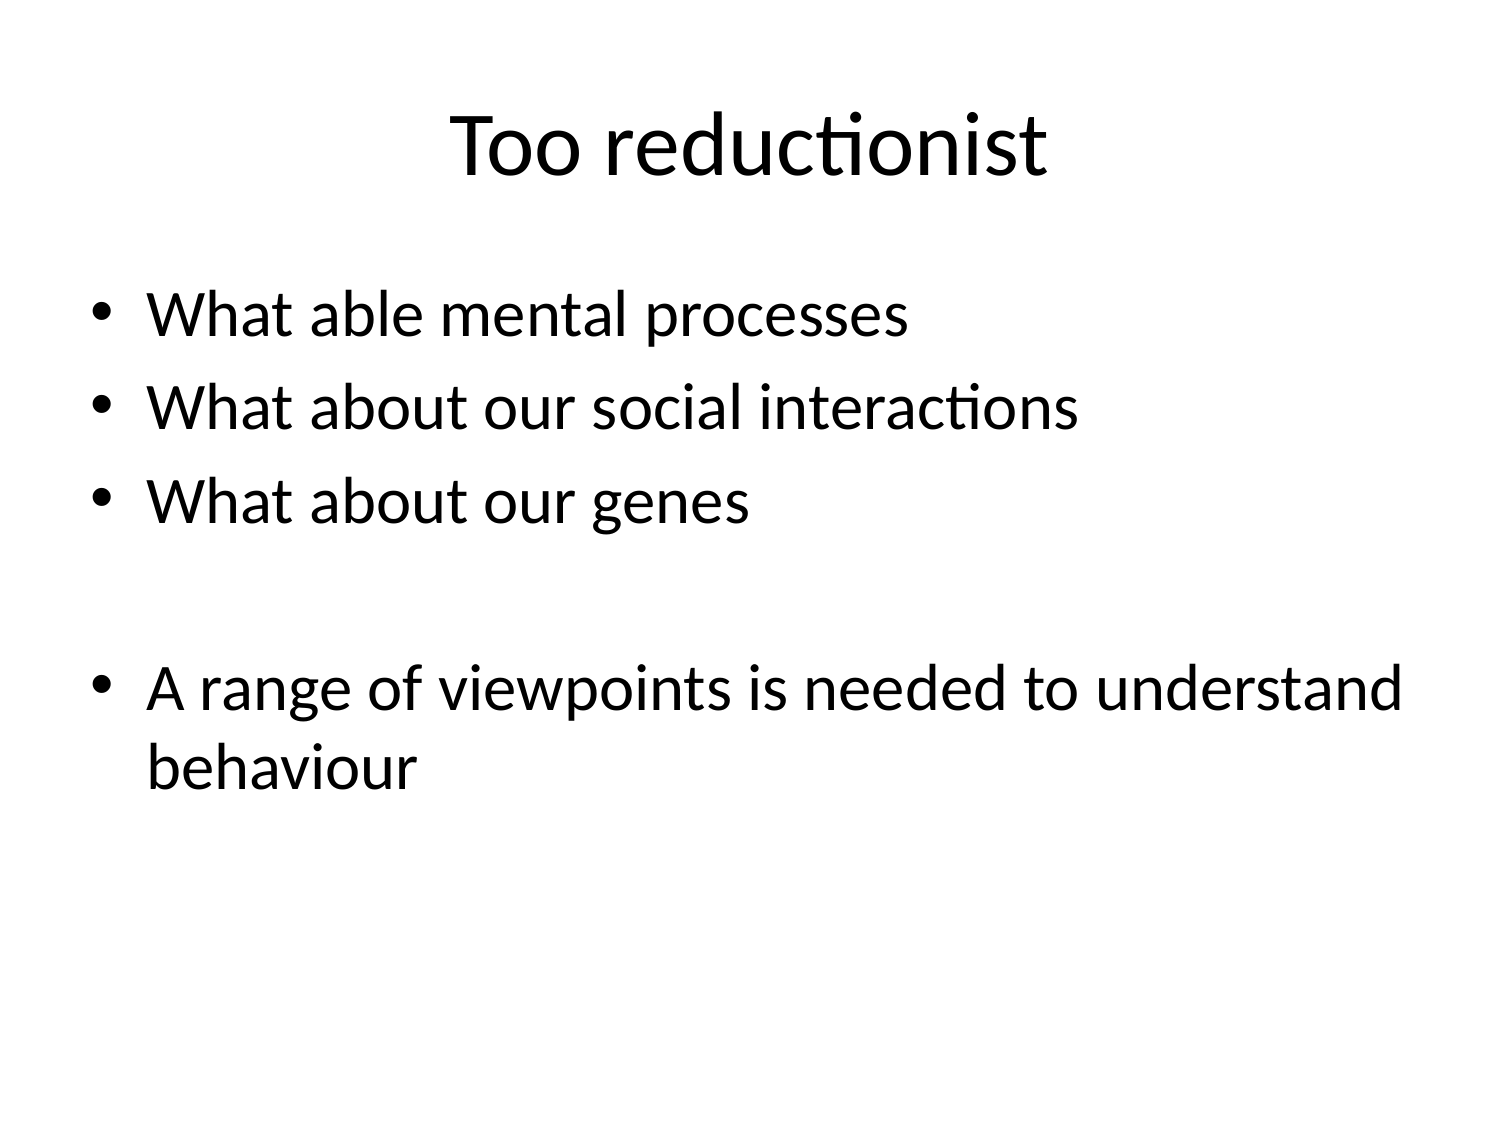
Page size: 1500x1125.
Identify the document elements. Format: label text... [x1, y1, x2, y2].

list What able mental processes What about our social interactions What about our genes A range of viewpoints is needed to understand behaviour [75, 262, 1425, 1005]
title Too reductionist [75, 45, 1425, 233]
